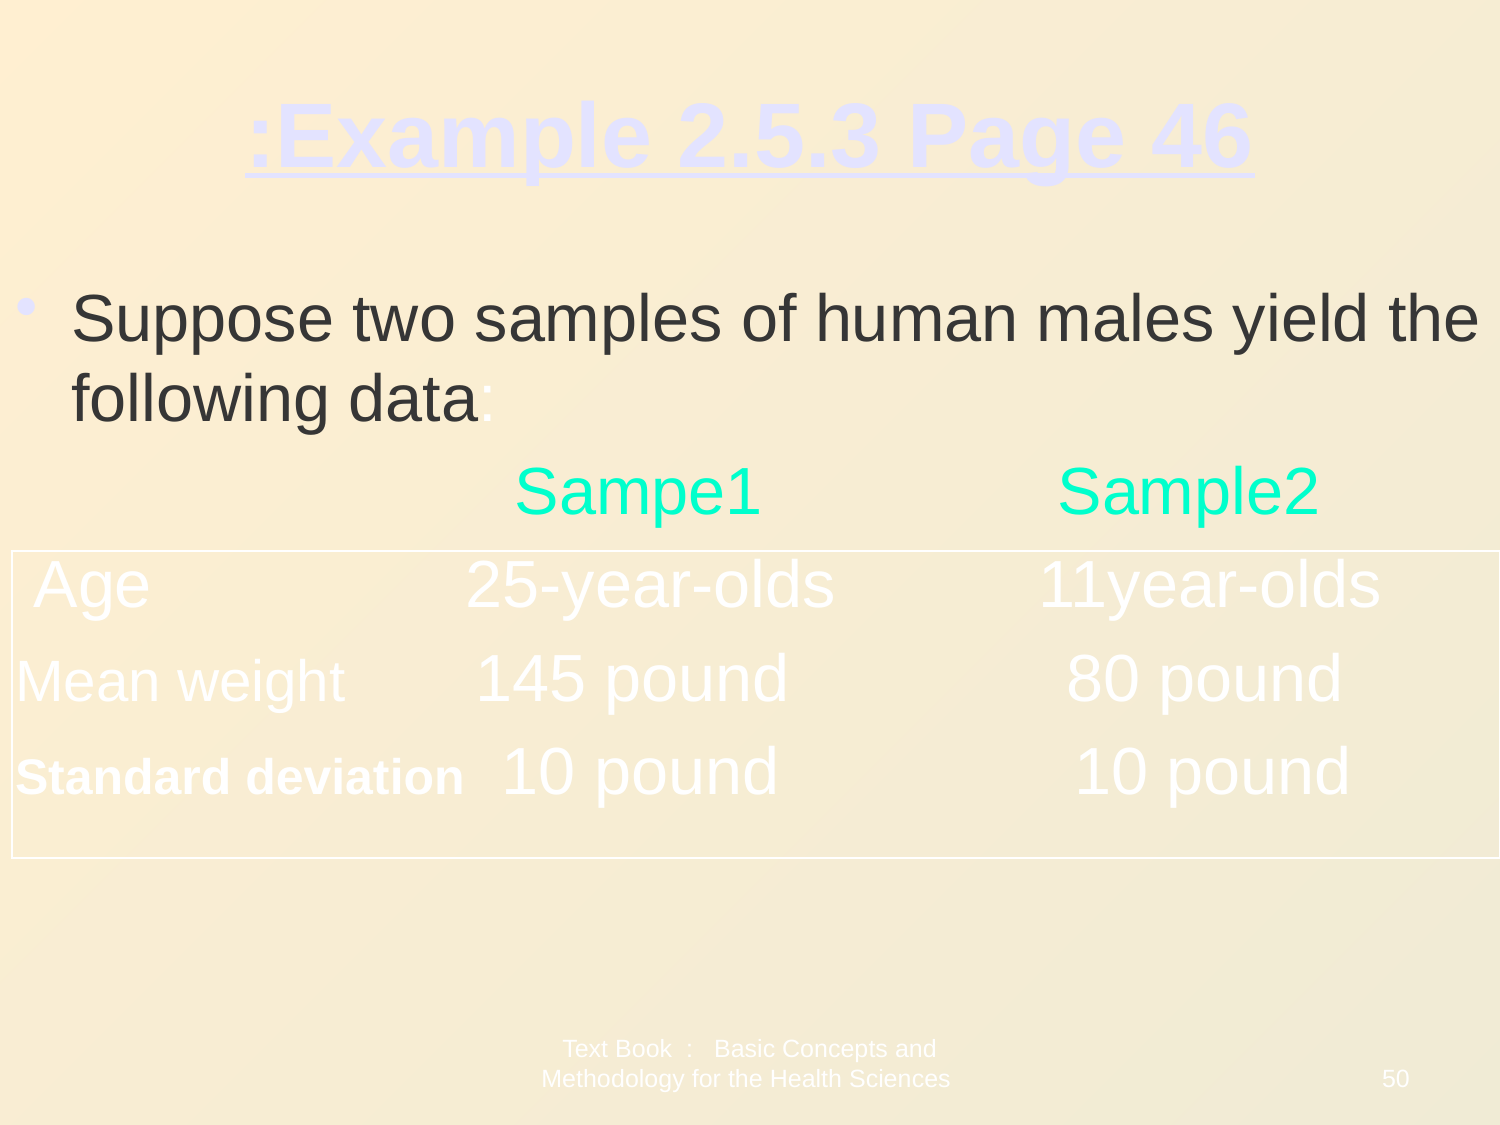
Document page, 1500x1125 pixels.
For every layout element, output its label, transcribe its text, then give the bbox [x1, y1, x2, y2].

title Example 2.5.3 Page 46: [74, 37, 1426, 226]
table_header [13, 552, 1499, 857]
list Suppose two samples of human males yield the following data: Sampe1 Sample2 Age 25-year-olds 11year-olds Mean weight 145 pound 80 pound Standard deviation 10 pound 10 pound [0, 266, 1500, 1005]
slide_number 50 [1074, 1024, 1426, 1101]
footer Text Book : Basic Concepts and Methodology for the Health Sciences [512, 1024, 988, 1101]
